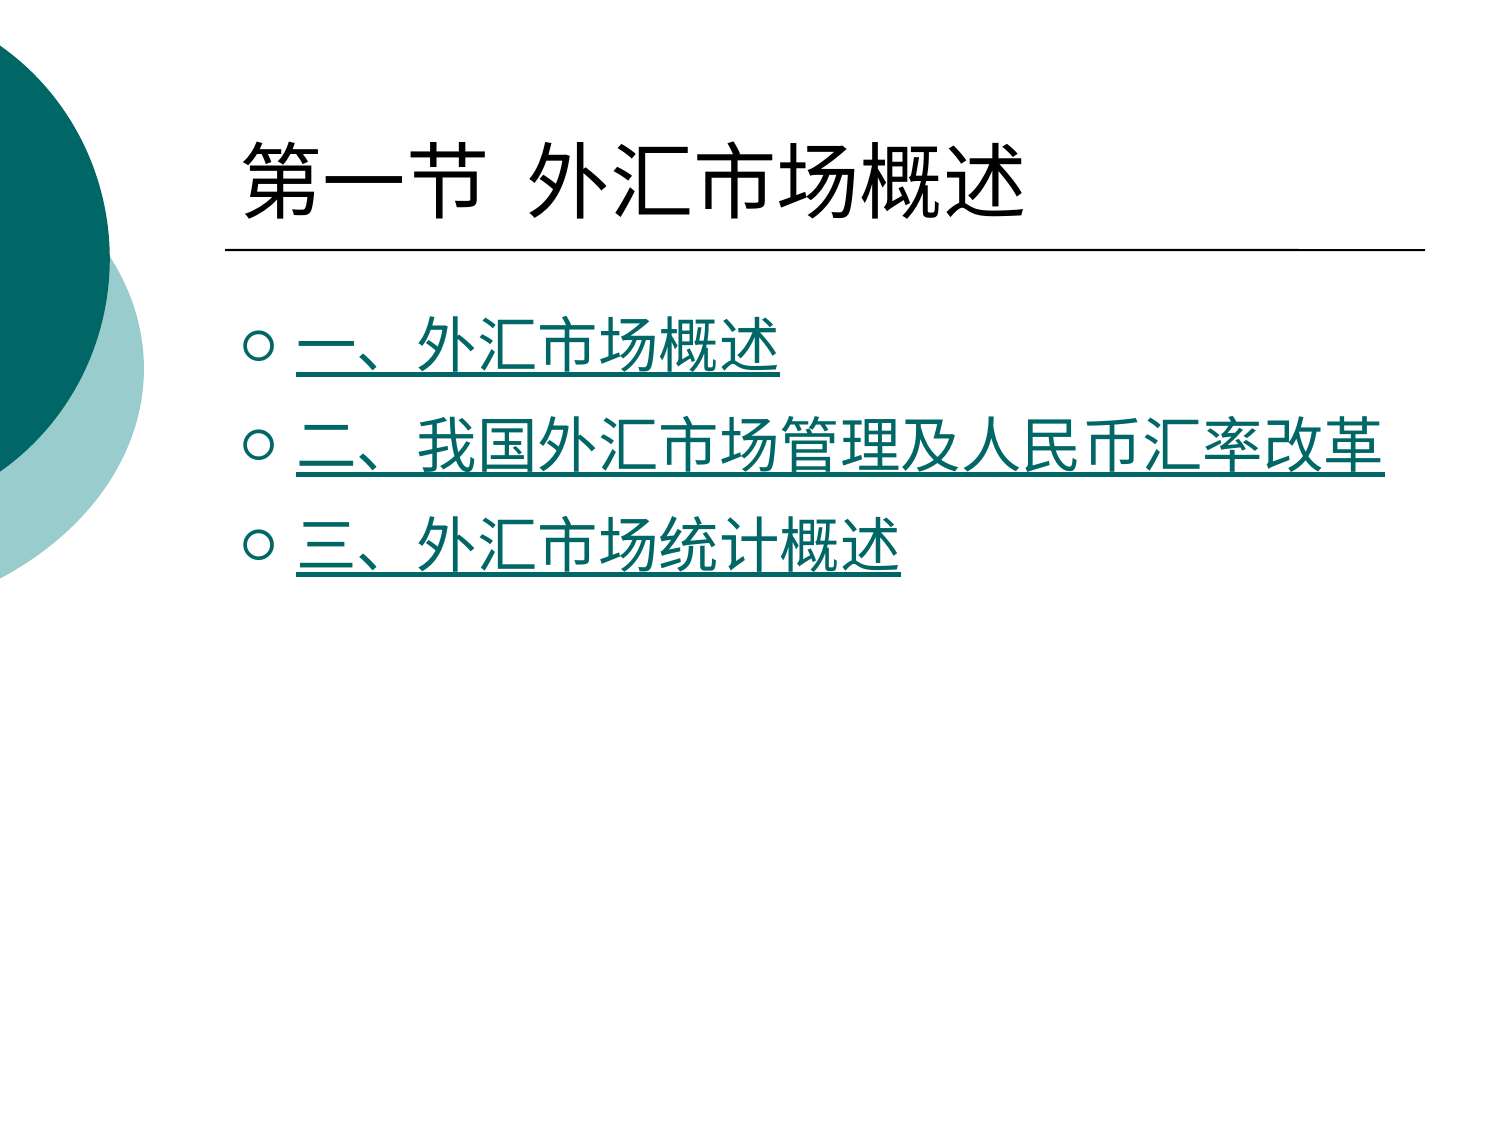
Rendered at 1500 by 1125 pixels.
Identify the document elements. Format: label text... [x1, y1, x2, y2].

title 第一节 外汇市场概述 [224, 49, 1425, 238]
list 一、外汇市场概述 二、我国外汇市场管理及人民币汇率改革 三、外汇市场统计概述 [224, 299, 1425, 975]
